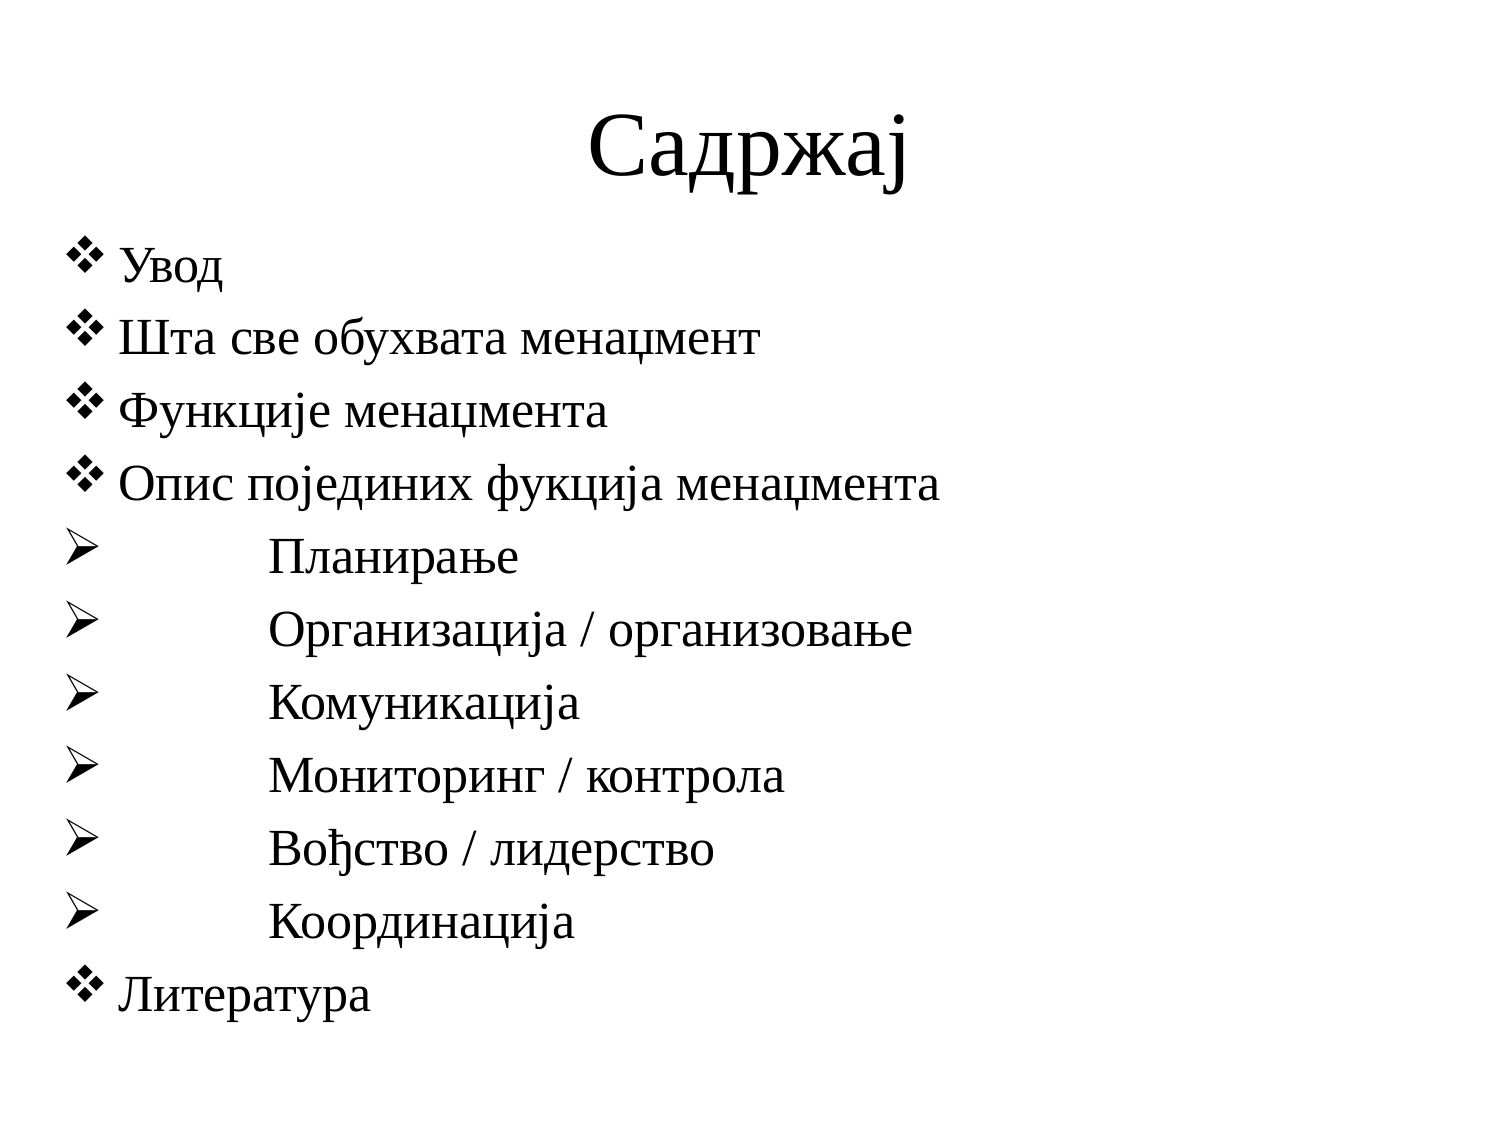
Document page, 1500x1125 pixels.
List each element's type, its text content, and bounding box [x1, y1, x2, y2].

title Садржај [75, 45, 1425, 222]
list Увод Шта све обухвата менаџмент Функције менаџмента Опис појединих фукција менаџмента Планирање Организација / организовање Комуникација Мониторинг / контрола Вођство / лидерство Координација Литература [46, 222, 1472, 966]
